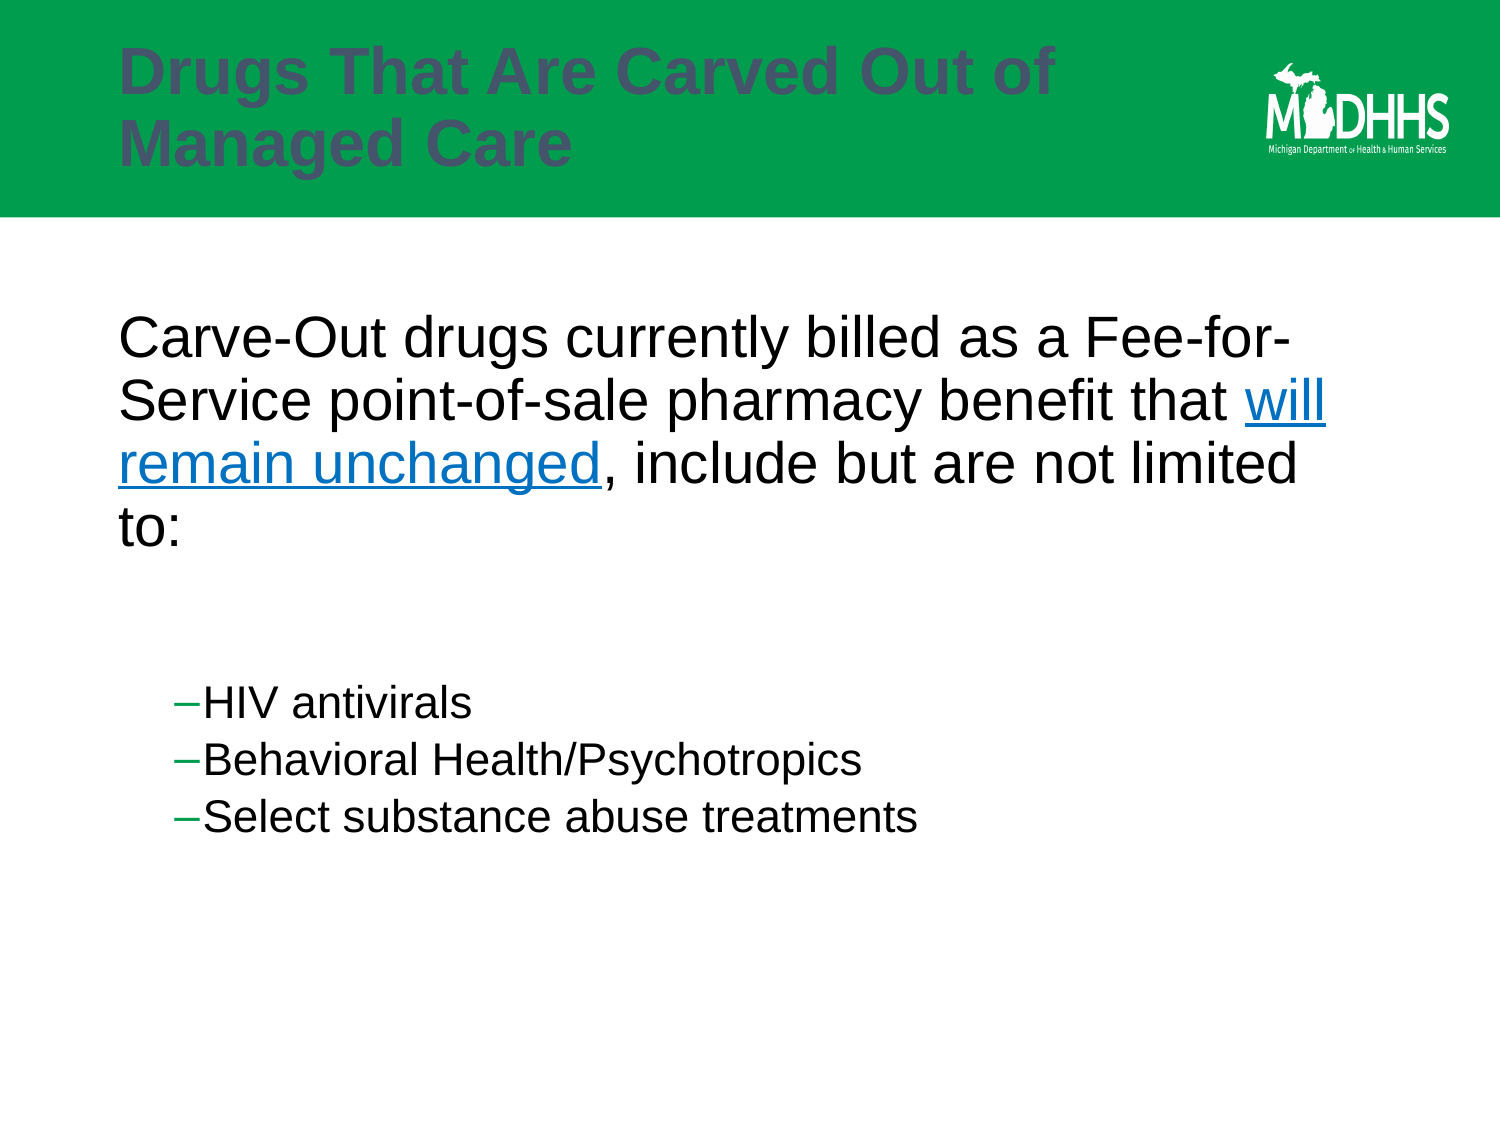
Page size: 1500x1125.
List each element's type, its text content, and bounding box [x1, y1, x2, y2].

title Drugs That Are Carved Out of Managed Care [103, 0, 1216, 218]
list Carve-Out drugs currently billed as a Fee-for-Service point-of-sale pharmacy benefit that will remain unchanged, include but are not limited to: HIV antivirals Behavioral Health/Psychotropics Select substance abuse treatments [103, 299, 1397, 1014]
picture [1266, 63, 1449, 155]
